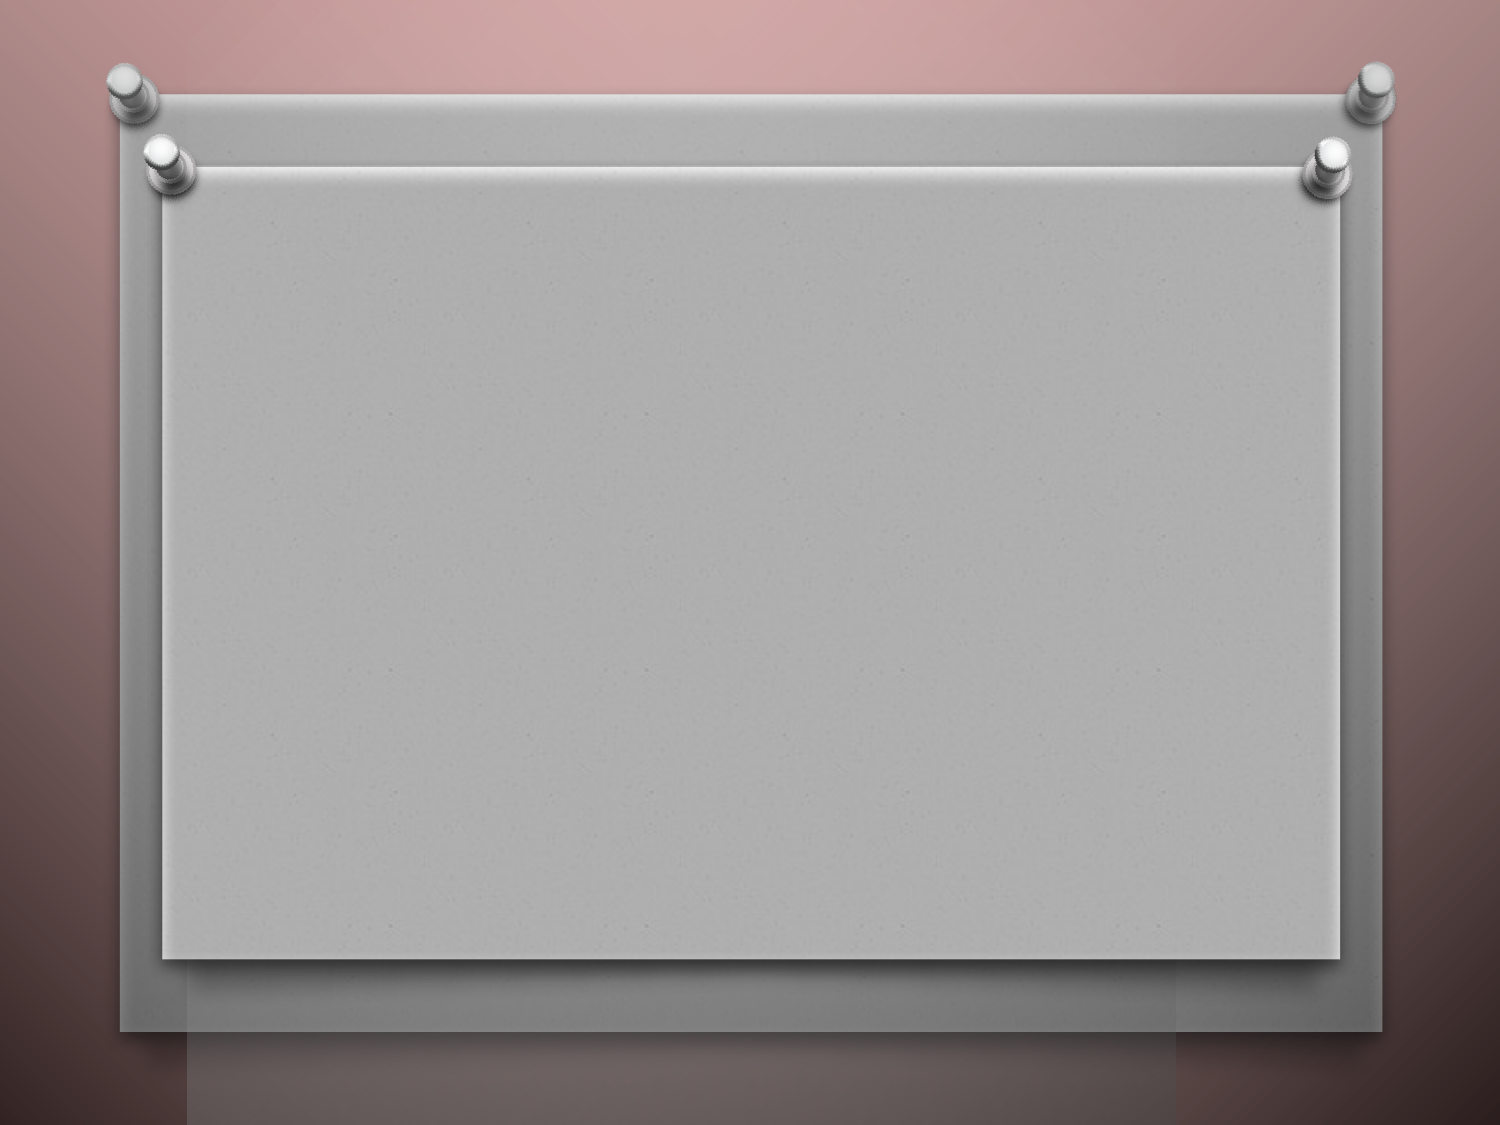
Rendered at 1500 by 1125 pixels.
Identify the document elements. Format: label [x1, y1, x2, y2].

picture [1274, 109, 1396, 230]
picture [112, 100, 235, 224]
